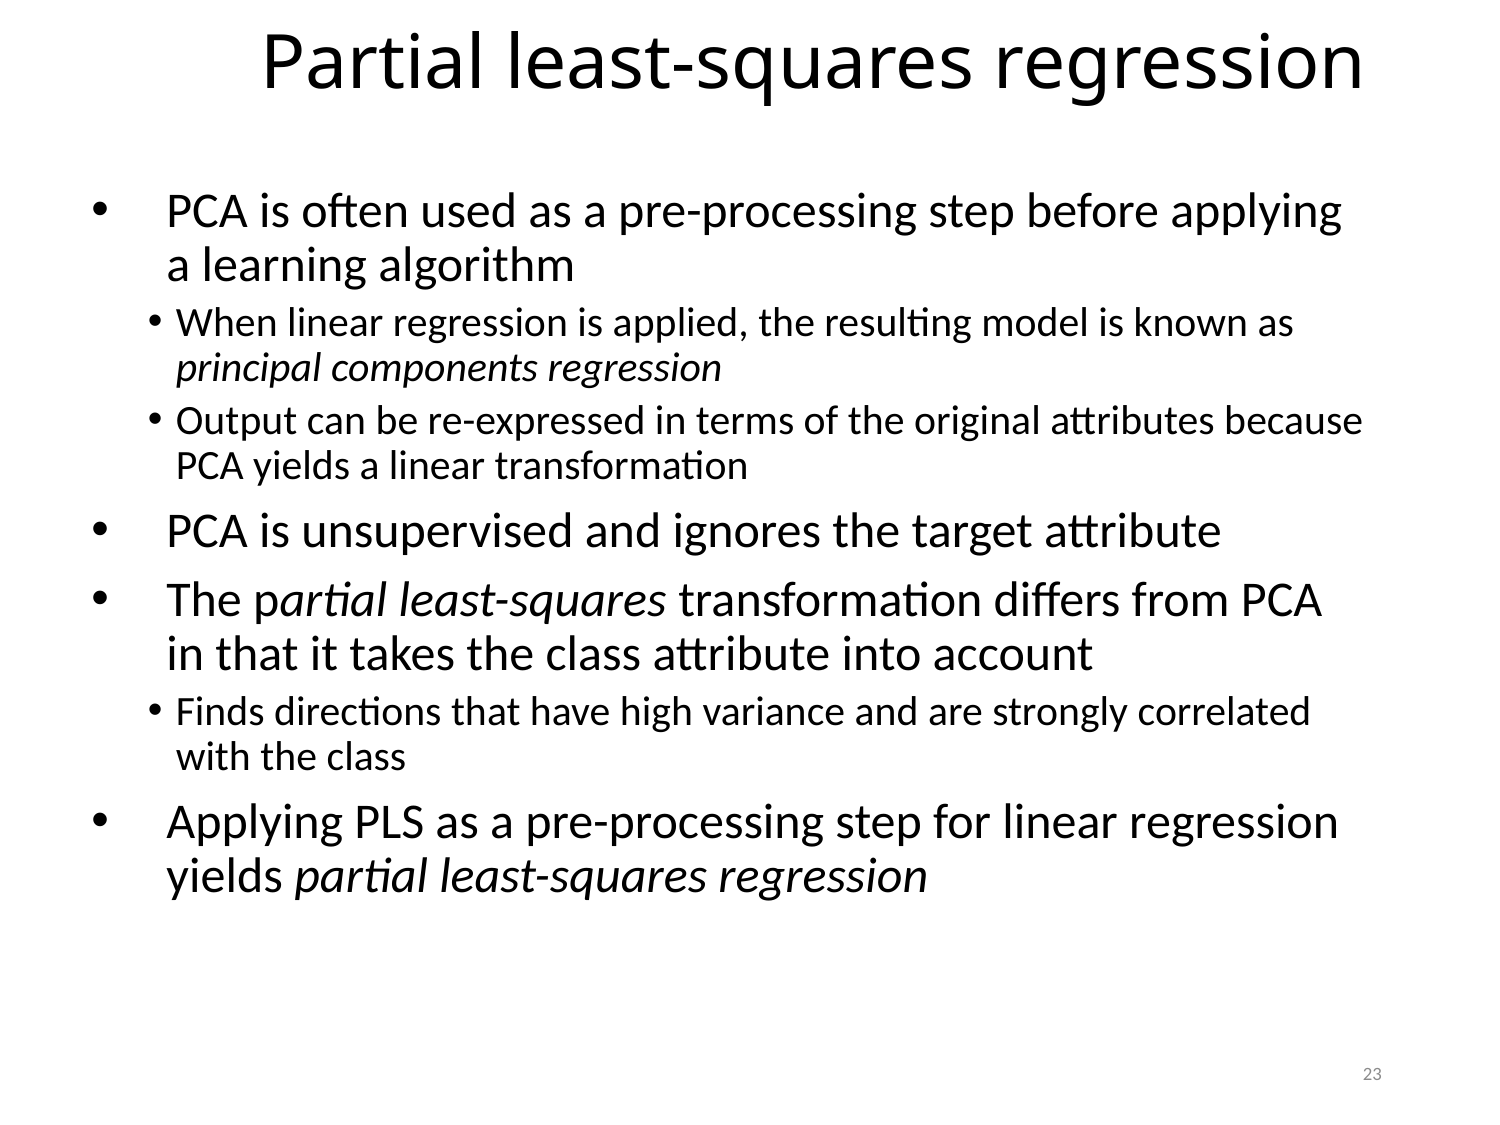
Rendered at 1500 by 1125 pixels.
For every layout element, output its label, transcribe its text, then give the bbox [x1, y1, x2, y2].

slide_number 23 [1059, 1042, 1397, 1103]
list PCA is often used as a pre-processing step before applying a learning algorithm When linear regression is applied, the resulting model is known as principal components regression Output can be re-expressed in terms of the original attributes because PCA yields a linear transformation PCA is unsupervised and ignores the target attribute The partial least-squares transformation differs from PCA in that it takes the class attribute into account Finds directions that have high variance and are strongly correlated with the class Applying PLS as a pre-processing step for linear regression yields partial least-squares regression [76, 177, 1387, 1048]
title Partial least-squares regression [245, 0, 1500, 159]
